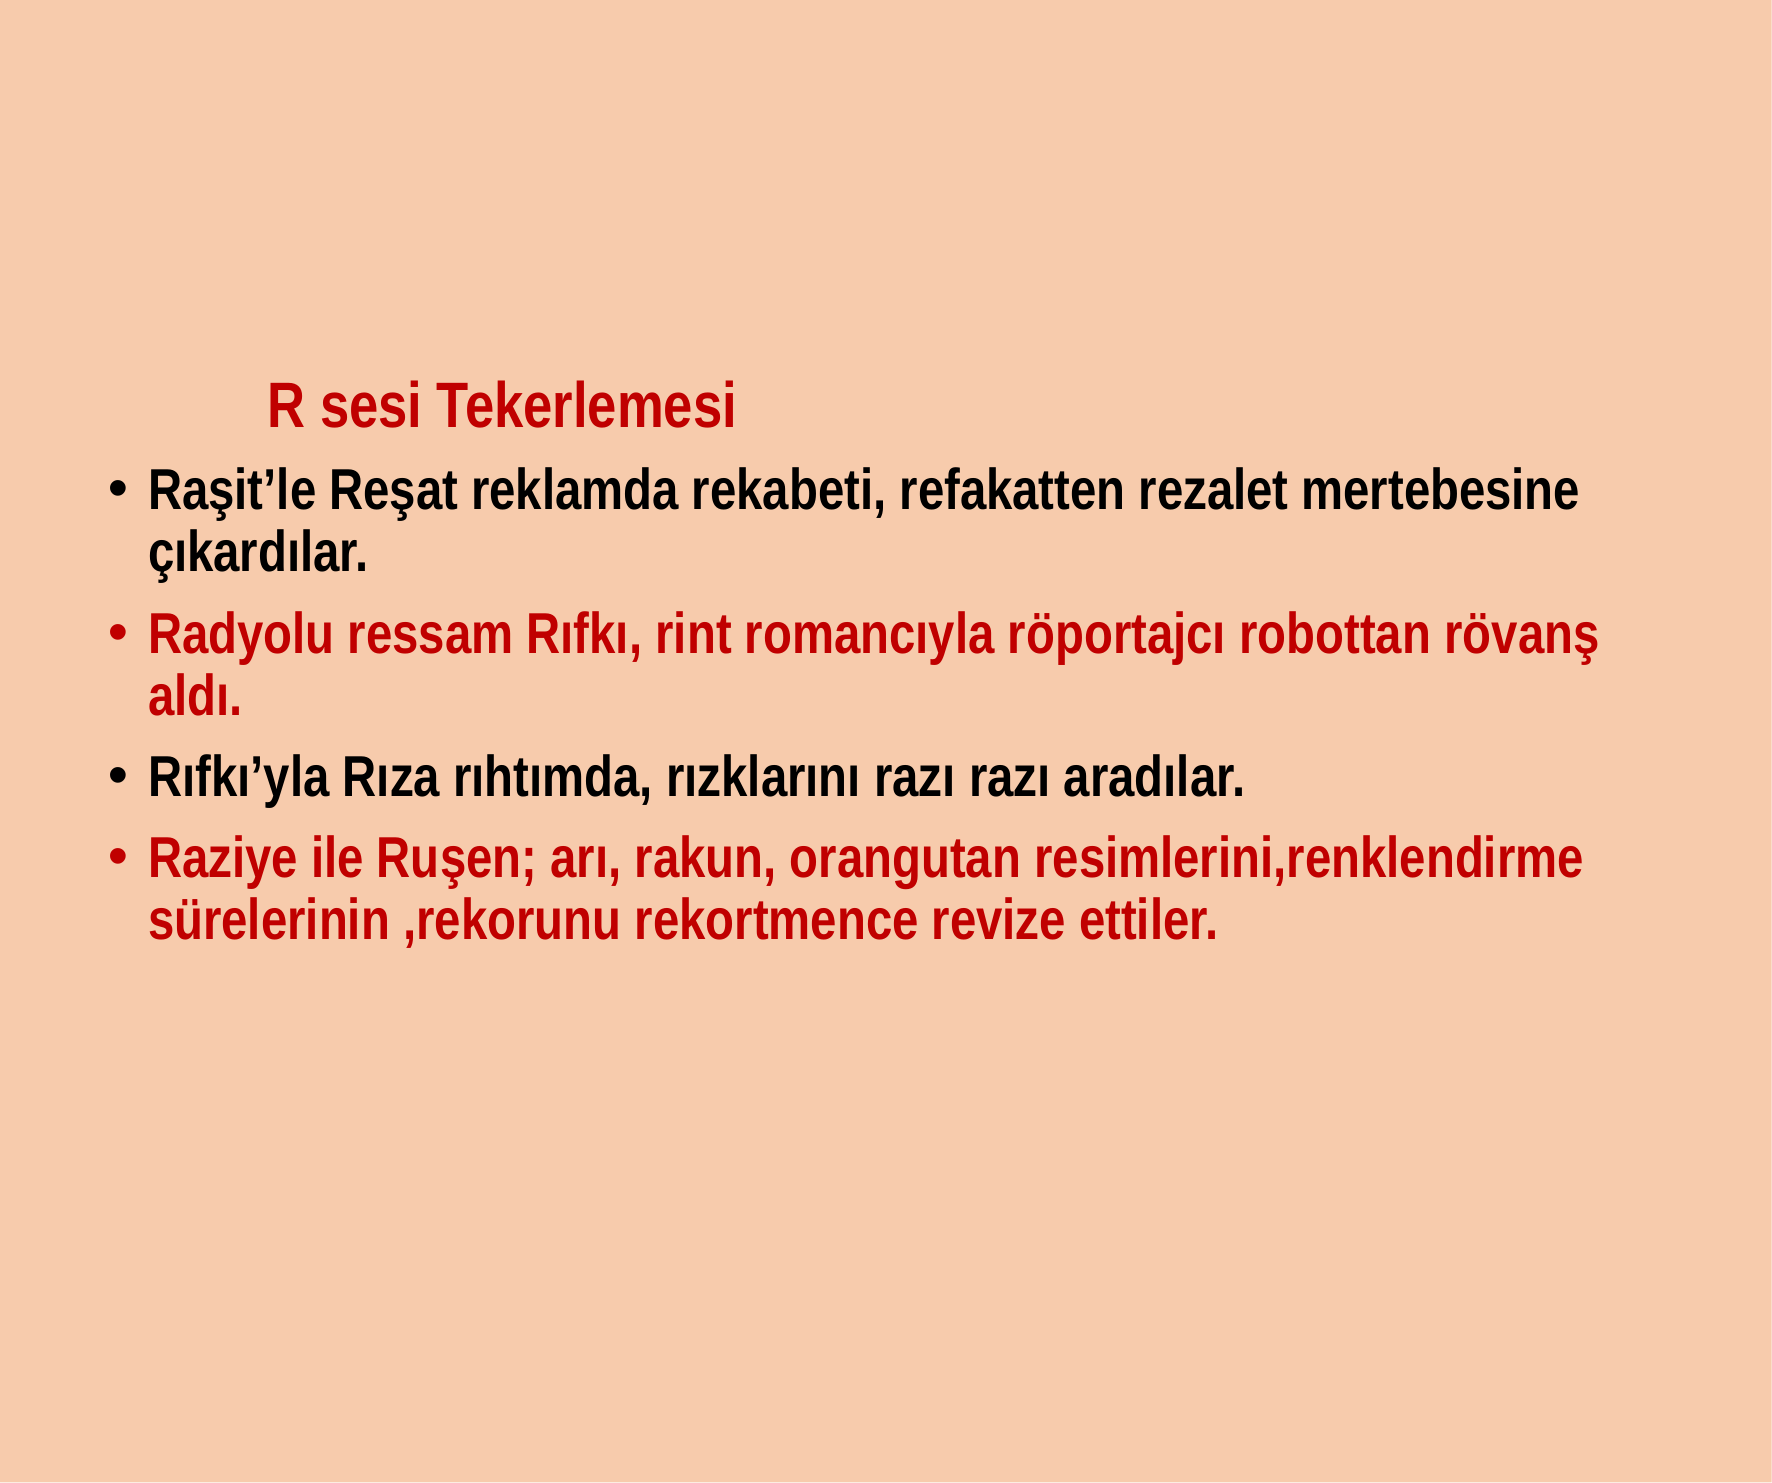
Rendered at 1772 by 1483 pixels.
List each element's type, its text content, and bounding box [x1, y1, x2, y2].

list R sesi Tekerlemesi Raşit’le Reşat reklamda rekabeti, refakatten rezalet mertebesine çıkardılar. Radyolu ressam Rıfkı, rint romancıyla röportajcı robottan rövanş aldı. Rıfkı’yla Rıza rıhtımda, rızklarını razı razı aradılar. Raziye ile Ruşen; arı, rakun, orangutan resimlerini,renklendirme sürelerinin ,rekorunu rekortmence revize ettiler. [93, 364, 1671, 1035]
